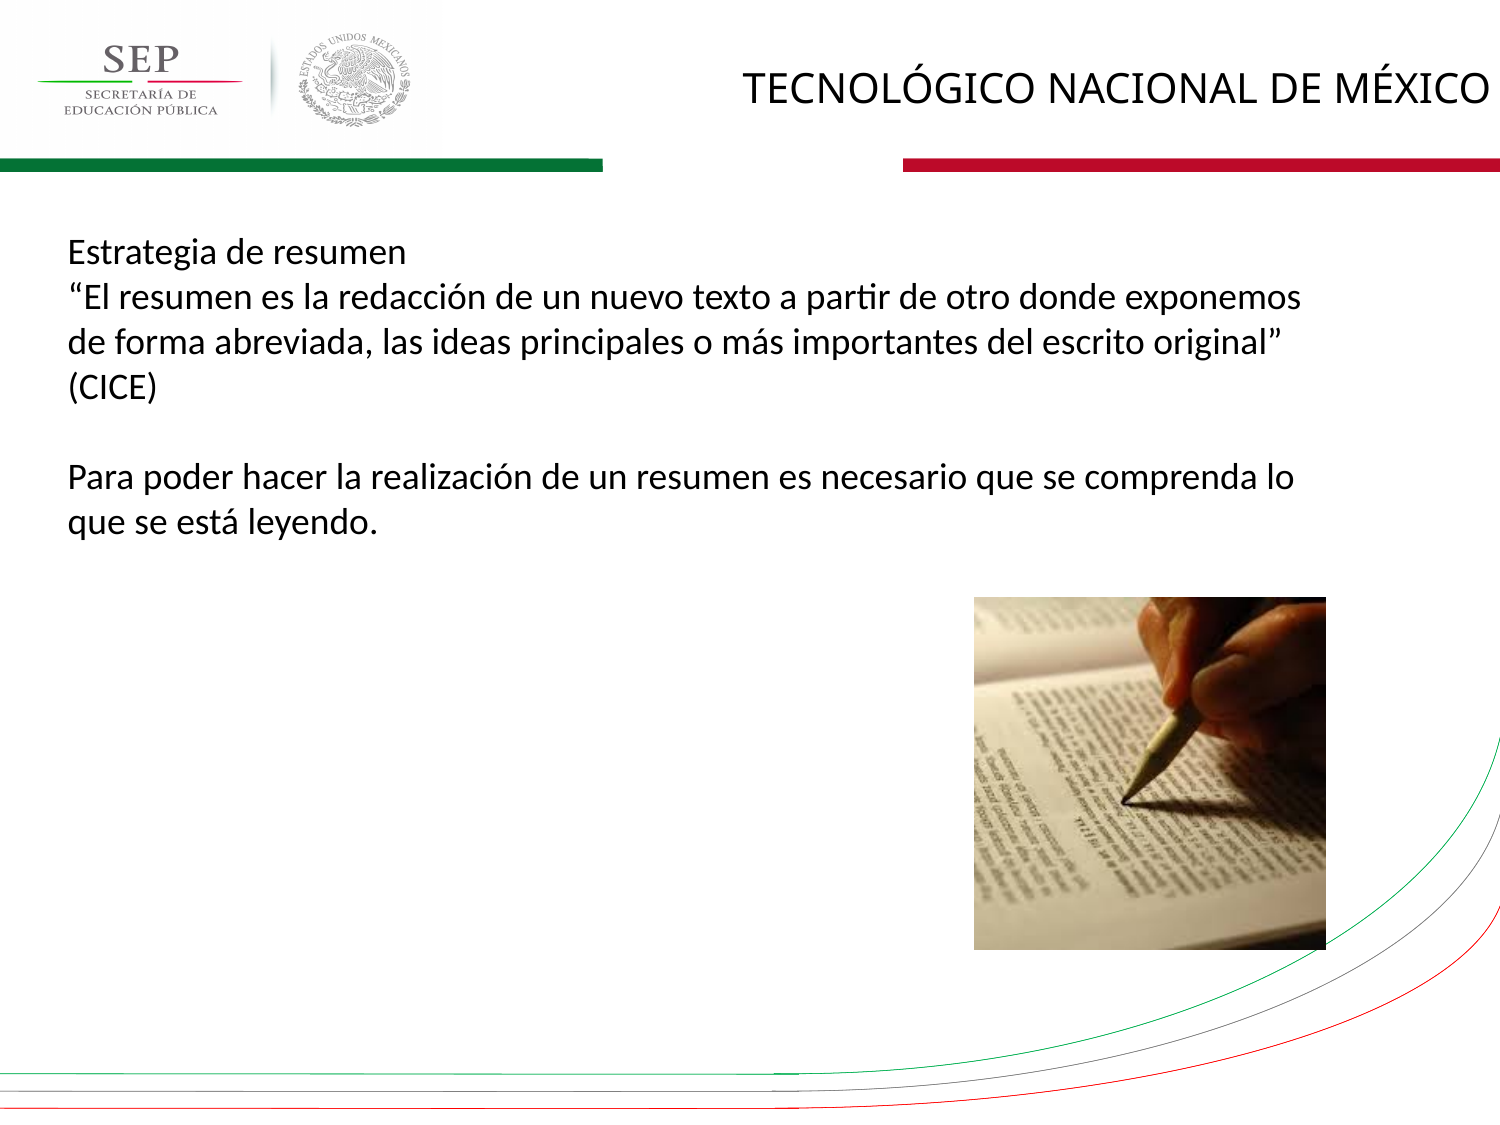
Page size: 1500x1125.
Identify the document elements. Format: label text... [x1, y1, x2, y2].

picture [974, 597, 1327, 950]
text_box Estrategia de resumen “El resumen es la redacción de un nuevo texto a partir de otro donde exponemos de forma abreviada, las ideas principales o más importantes del escrito original” (CICE) Para poder hacer la realización de un resumen es necesario que se comprenda lo que se está leyendo. . [53, 219, 1353, 1125]
picture [0, 0, 443, 158]
